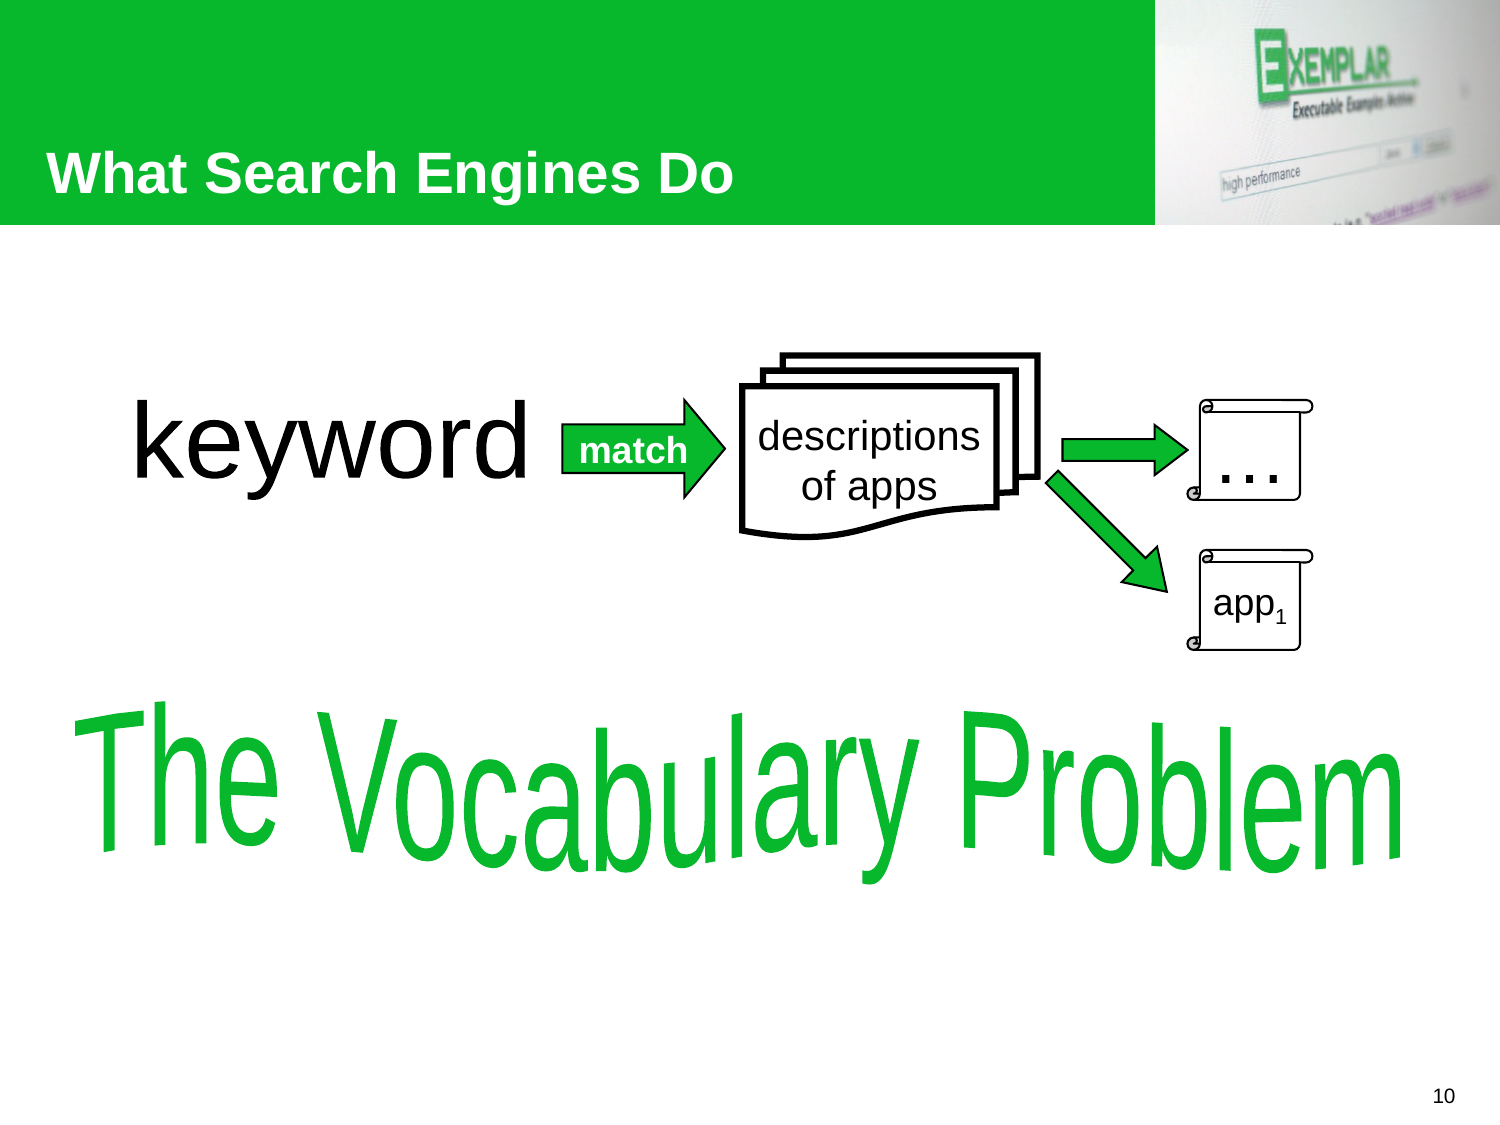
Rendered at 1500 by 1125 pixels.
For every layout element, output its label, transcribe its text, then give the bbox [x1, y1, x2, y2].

text_box app1 [1187, 549, 1313, 650]
text_box … [1187, 399, 1313, 500]
text_box match [562, 399, 725, 498]
text_box [1062, 425, 1188, 476]
text_box [1045, 470, 1167, 592]
title What Search Engines Do [30, 39, 1122, 213]
picture [1155, 0, 1500, 225]
slide_number 10 [1191, 1070, 1471, 1116]
text_box descriptions of apps [742, 355, 1038, 538]
